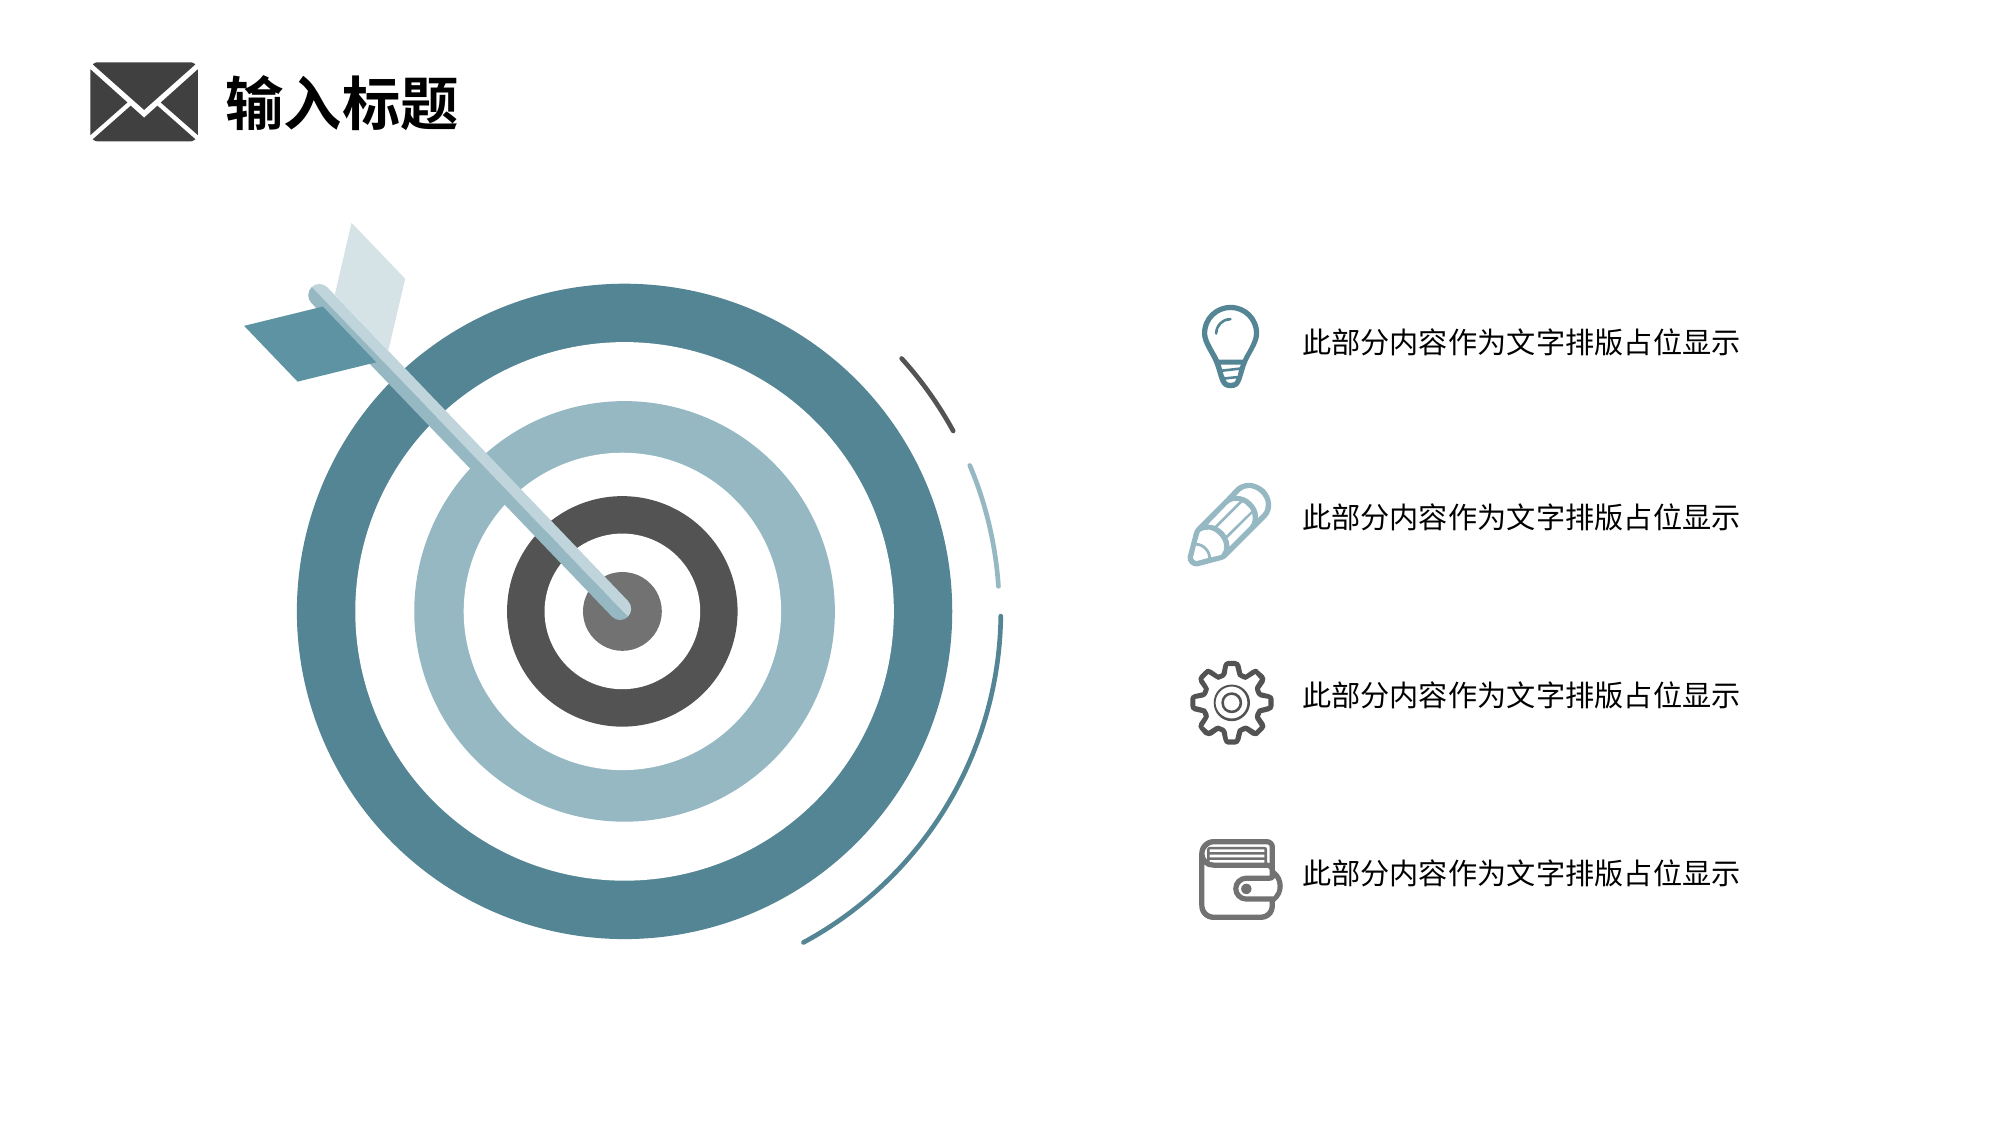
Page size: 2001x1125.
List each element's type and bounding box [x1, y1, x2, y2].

text_box [90, 59, 481, 146]
text_box [246, 208, 1883, 988]
